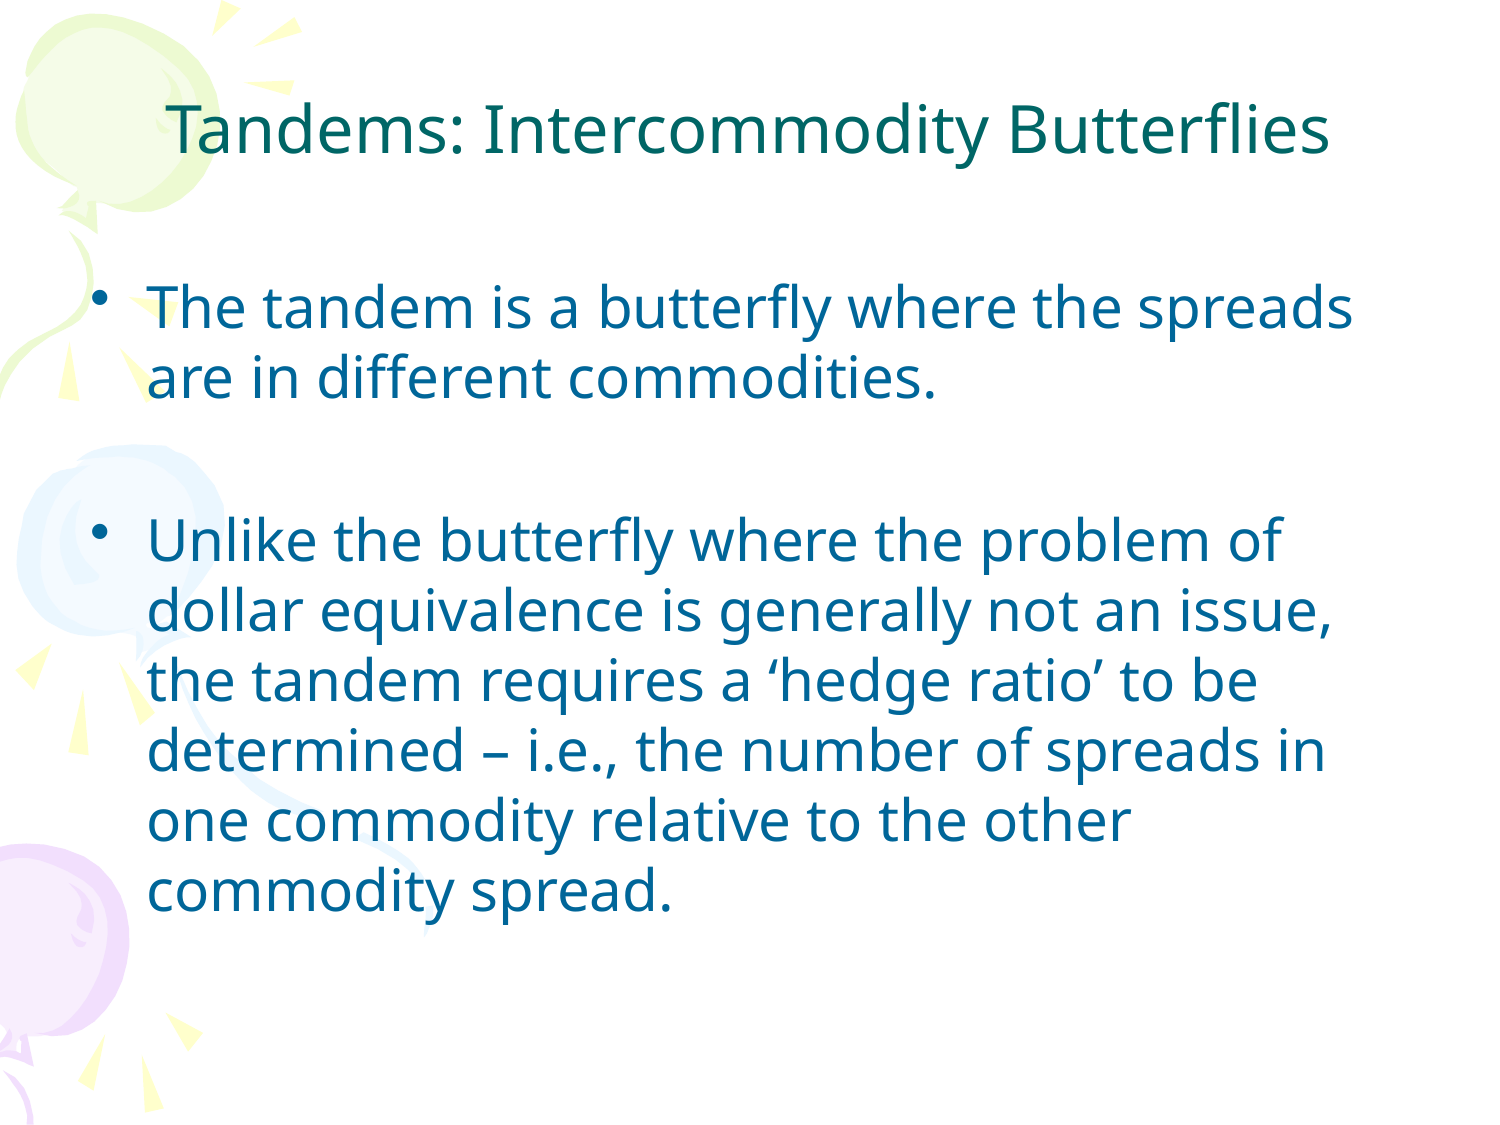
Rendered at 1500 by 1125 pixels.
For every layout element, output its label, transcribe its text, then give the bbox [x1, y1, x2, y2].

title Tandems: Intercommodity Butterflies [72, 16, 1425, 175]
list The tandem is a butterfly where the spreads are in different commodities. Unlike the butterfly where the problem of dollar equivalence is generally not an issue, the tandem requires a ‘hedge ratio’ to be determined – i.e., the number of spreads in one commodity relative to the other commodity spread. [75, 262, 1425, 994]
